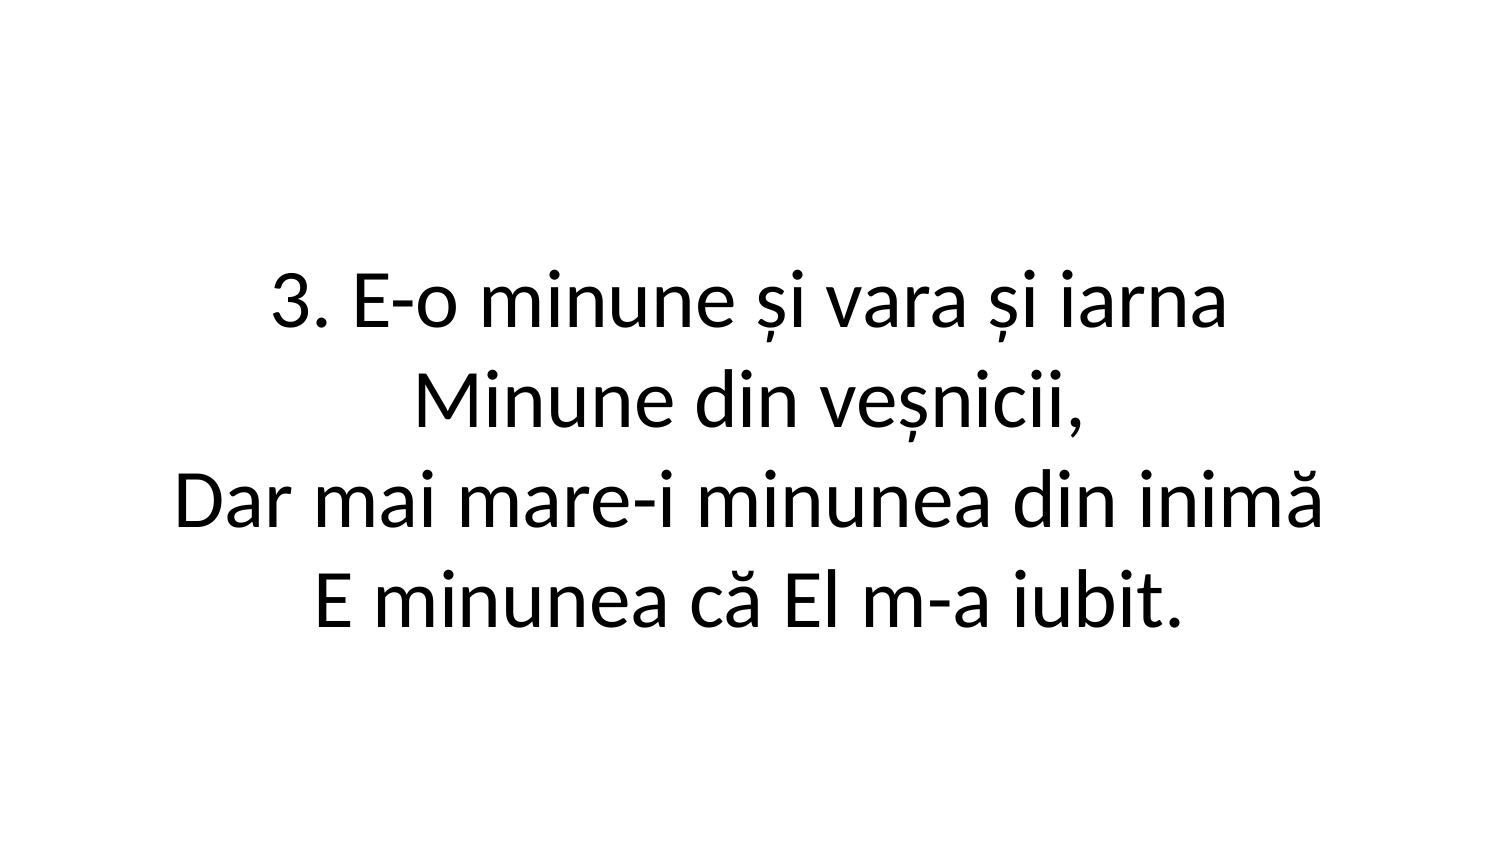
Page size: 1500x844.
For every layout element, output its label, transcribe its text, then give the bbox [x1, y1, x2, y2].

text_box 3. E-o minune și vara și iarna Minune din veșnicii, Dar mai mare-i minunea din inimă E minunea că El m-a iubit. [158, 192, 1342, 652]
